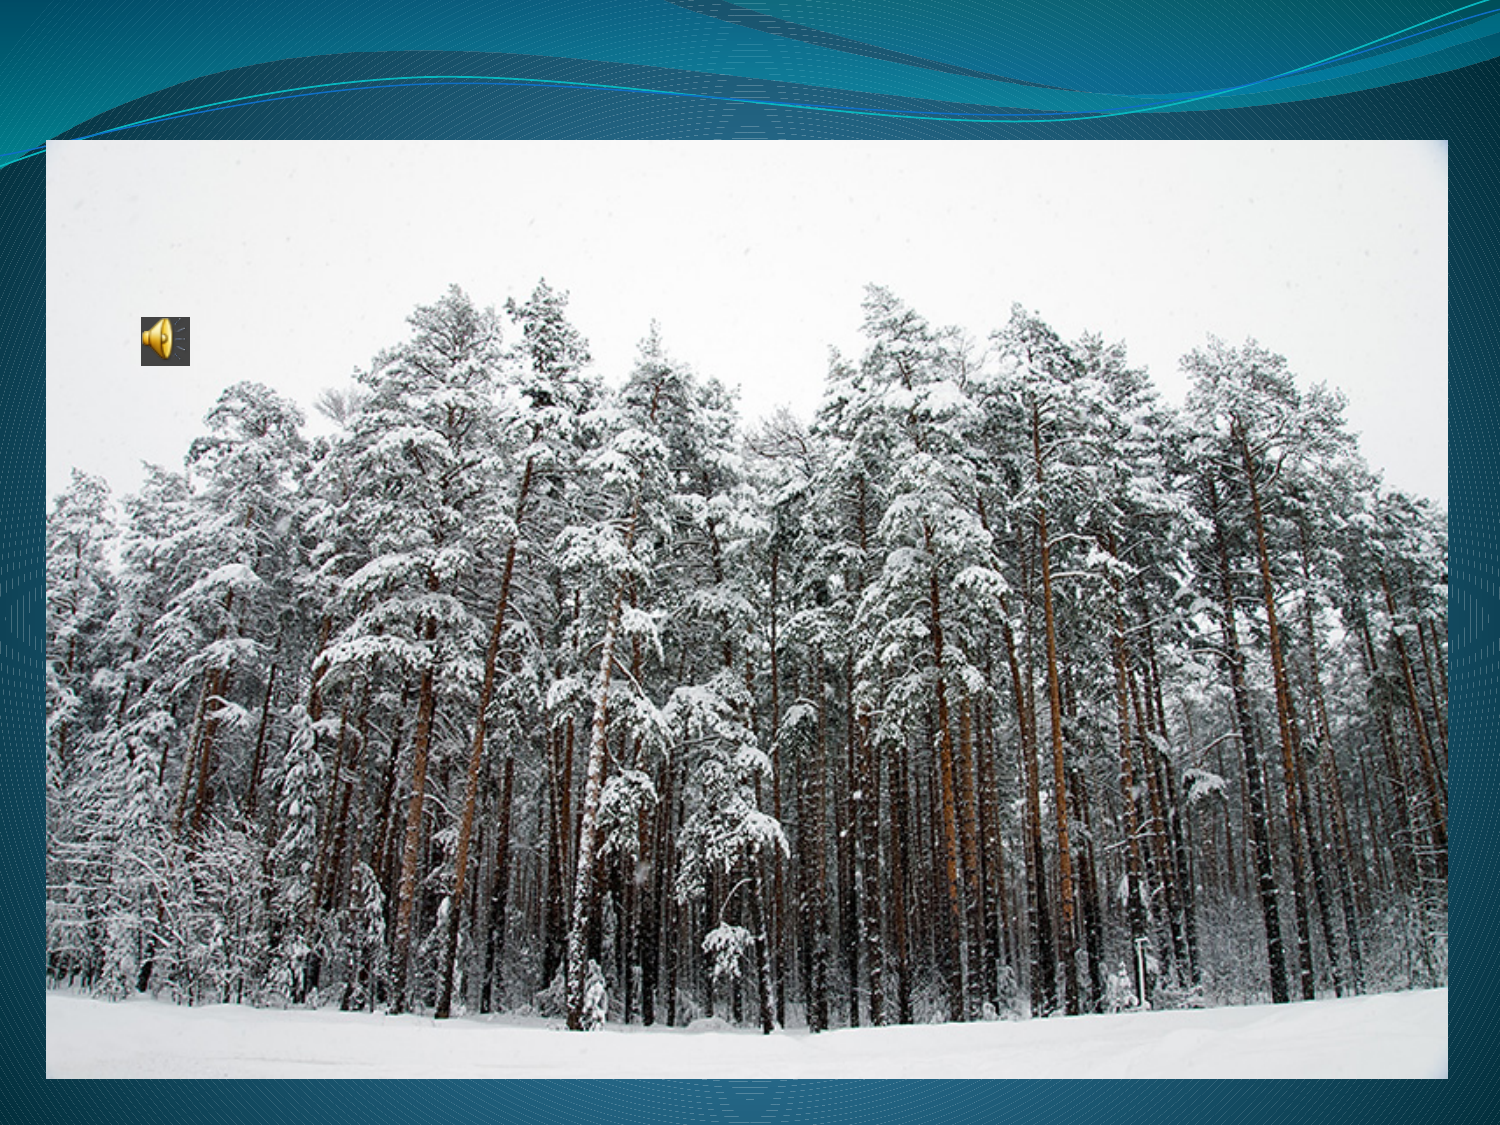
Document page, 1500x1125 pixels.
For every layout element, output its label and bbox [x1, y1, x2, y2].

picture [46, 140, 1448, 1080]
